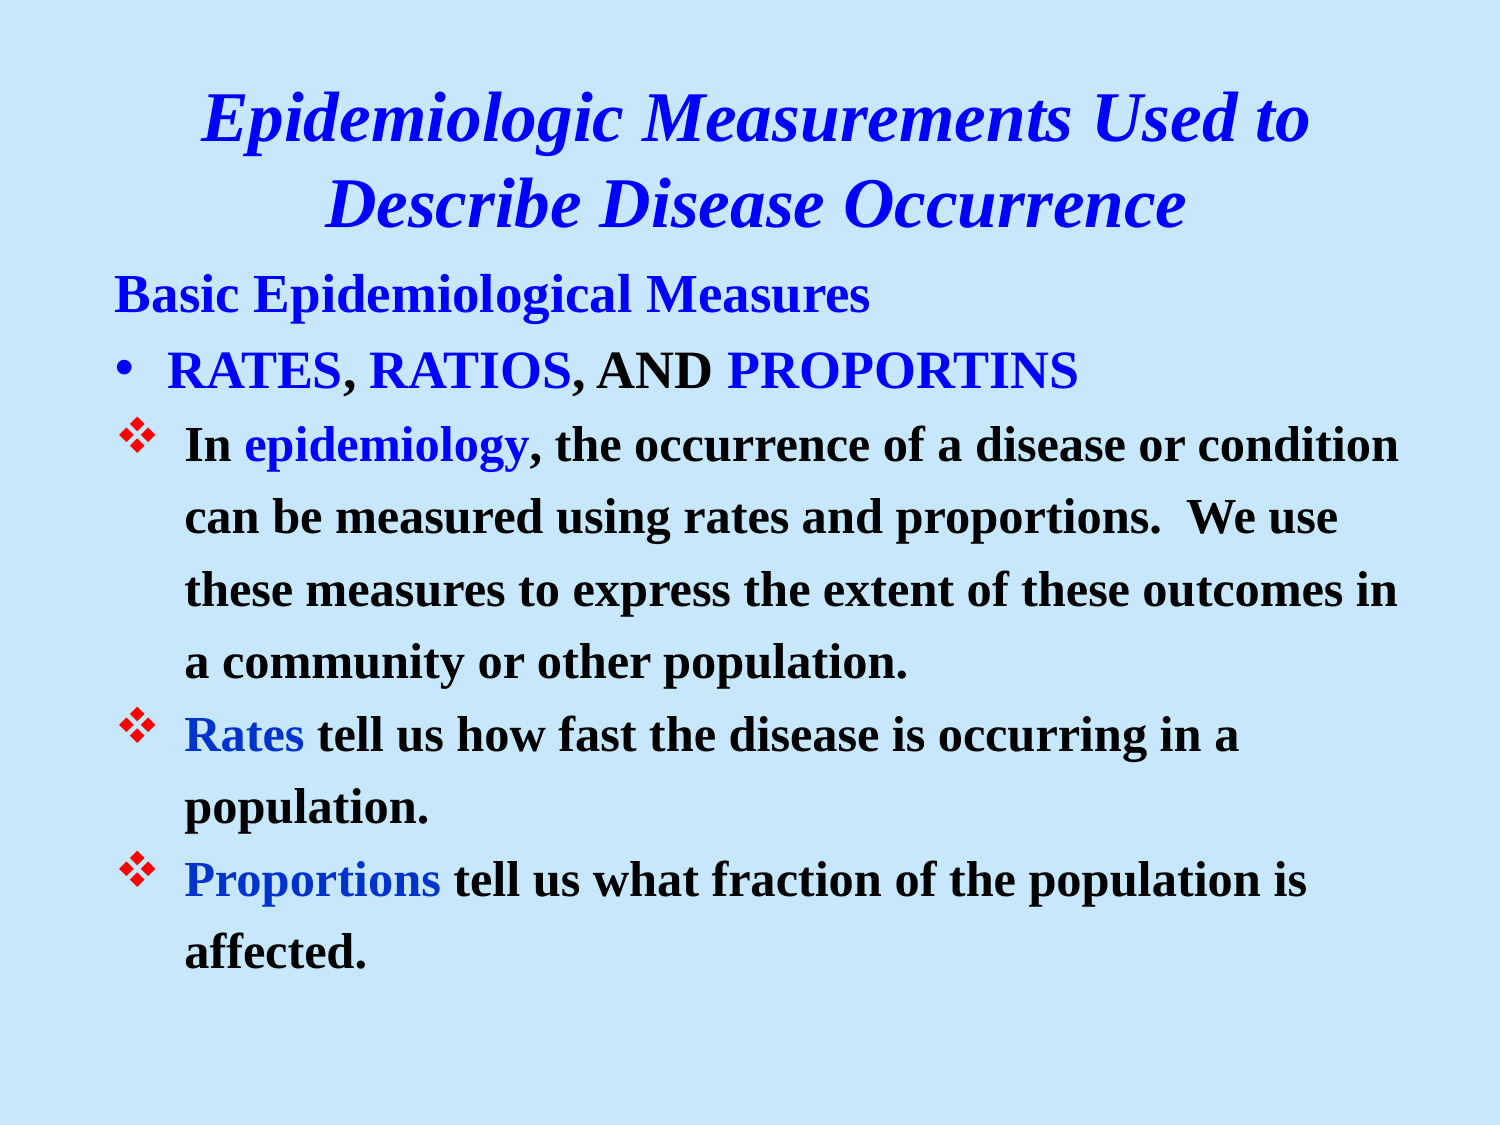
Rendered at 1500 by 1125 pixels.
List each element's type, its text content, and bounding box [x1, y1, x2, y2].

title Epidemiologic Measurements Used to Describe Disease Occurrence [87, 62, 1425, 250]
list Basic Epidemiological Measures RATES, RATIOS, AND PROPORTINS In epidemiology, the occurrence of a disease or condition can be measured using rates and proportions. We use these measures to express the extent of these outcomes in a community or other population. Rates tell us how fast the disease is occurring in a population. Proportions tell us what fraction of the population is affected. [99, 249, 1438, 1013]
